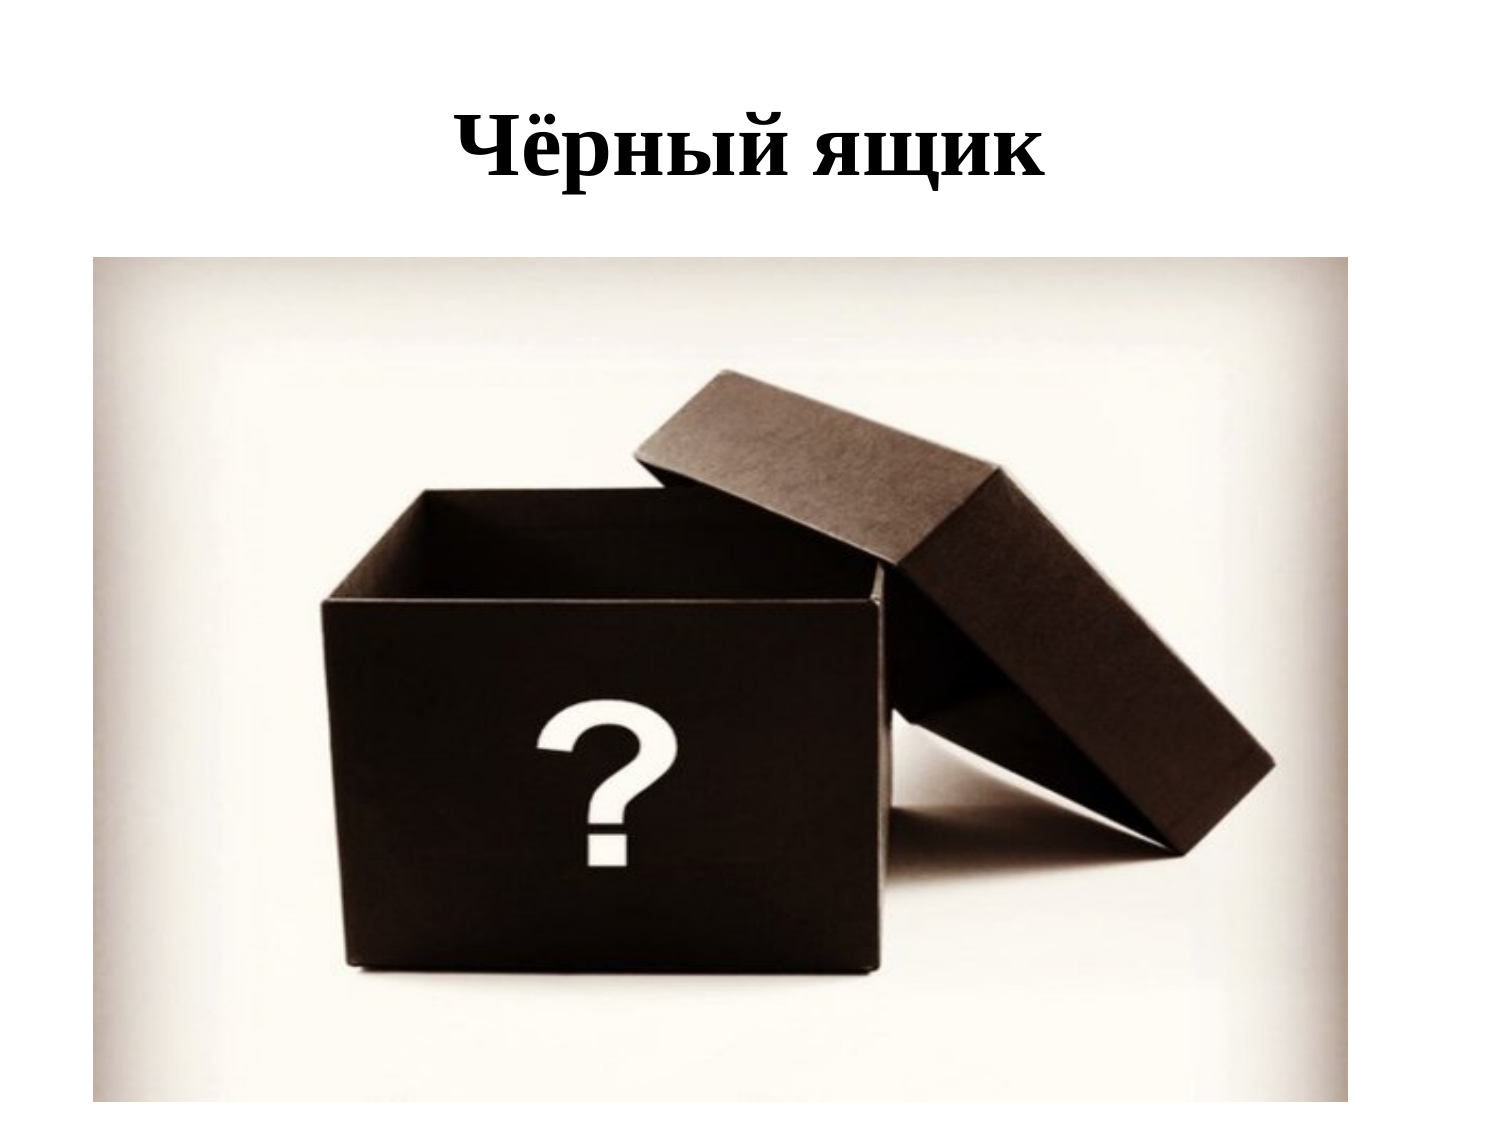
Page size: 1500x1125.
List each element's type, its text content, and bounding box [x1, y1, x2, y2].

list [93, 257, 1348, 1102]
title Чёрный ящик [75, 45, 1425, 233]
